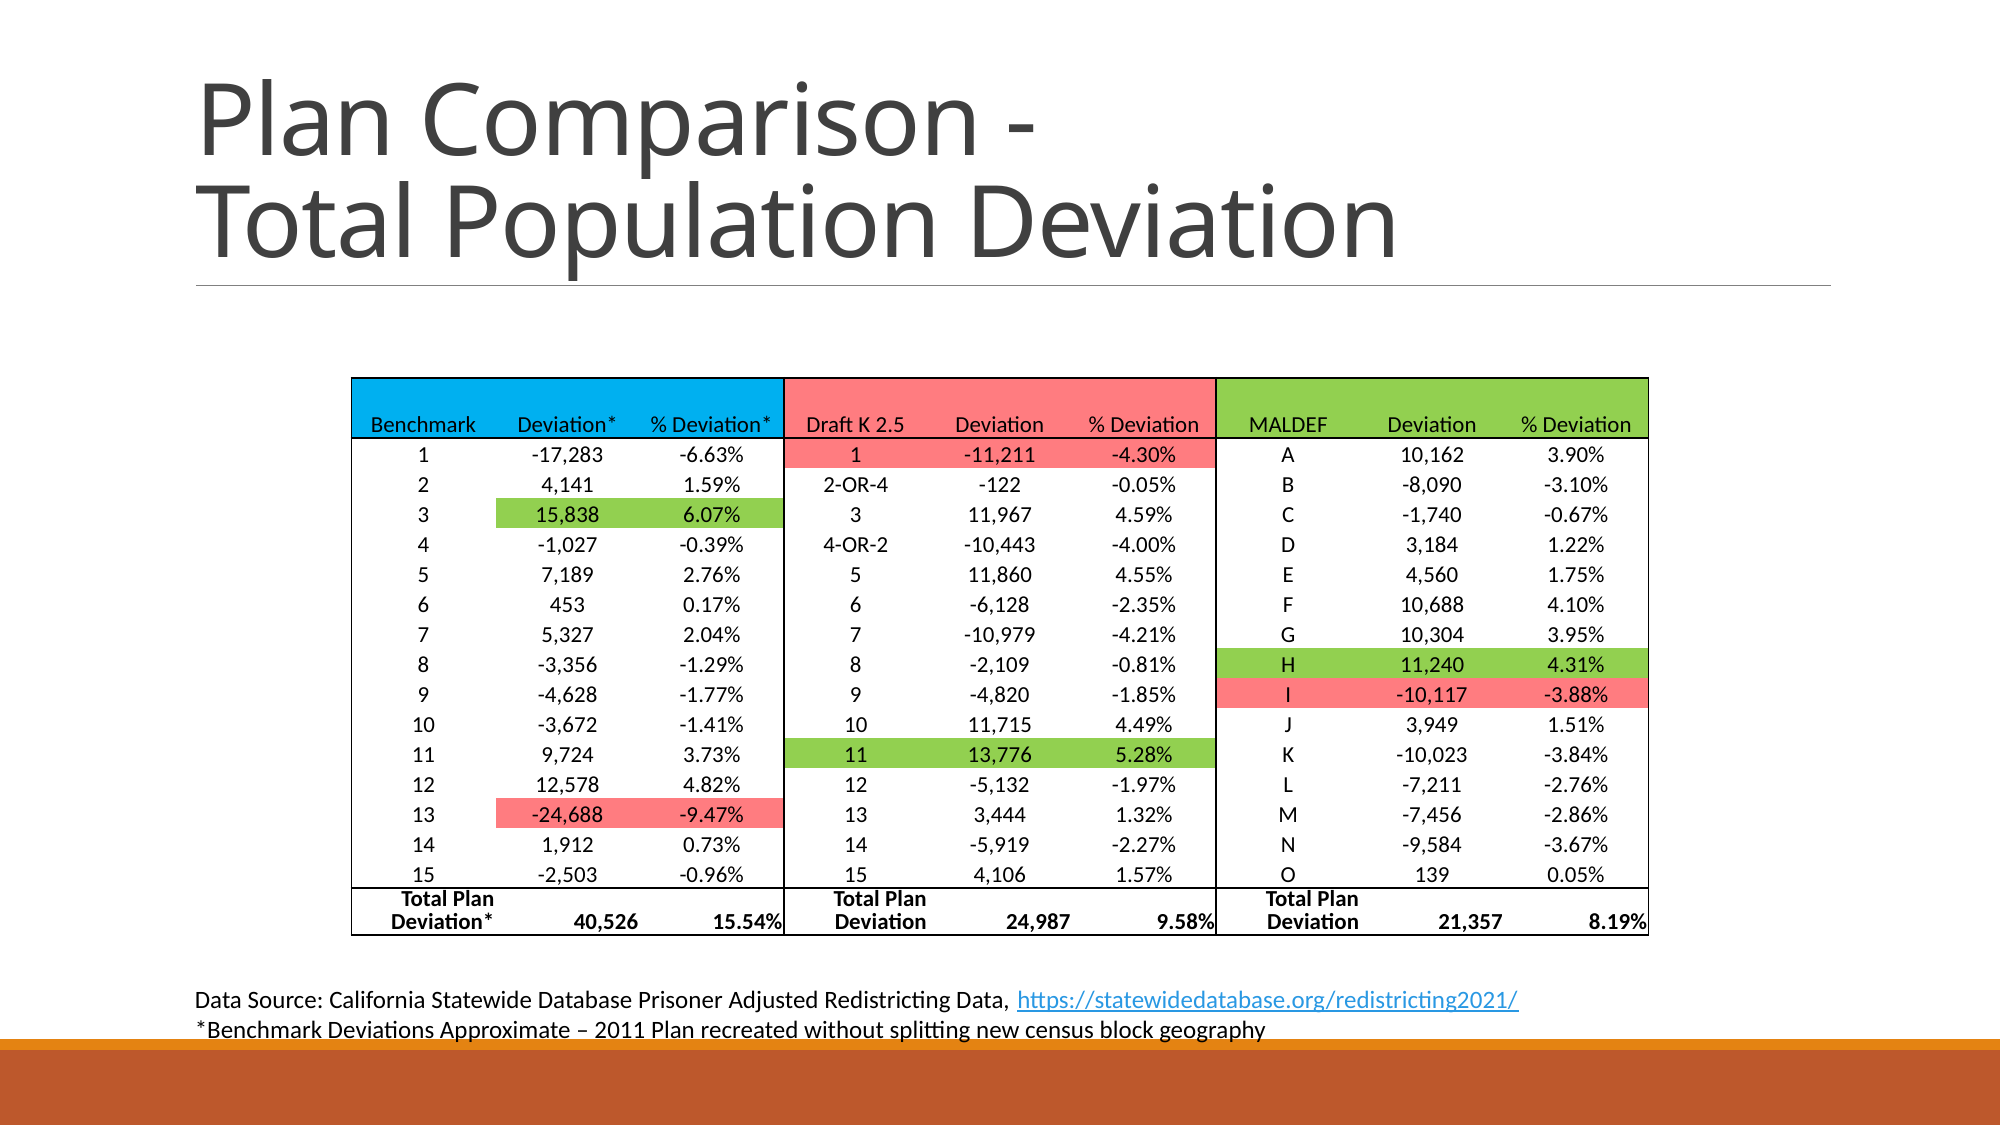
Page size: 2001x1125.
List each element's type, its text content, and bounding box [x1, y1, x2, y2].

table_cell 1,912 [496, 828, 640, 858]
table_cell -7,211 [1360, 768, 1504, 798]
table_cell 1.22% [1504, 528, 1648, 558]
text_box Data Source: California Statewide Database Prisoner Adjusted Redistricting Data, https://statewidedatabase.org/redistricting2021/ *Benchmark Deviations Approximate – 2011 Plan recreated without splitting new census block geography [179, 976, 1830, 1051]
table_cell 0.73% [640, 828, 783, 858]
table_cell 6 [785, 588, 928, 618]
table_cell 4.49% [1072, 708, 1215, 738]
table_cell 9.58% [1072, 889, 1215, 934]
table_cell -24,688 [496, 798, 640, 828]
table_cell 9,724 [496, 738, 640, 768]
table_cell L [1217, 768, 1360, 798]
table_cell 10 [352, 708, 496, 738]
table_cell -3.88% [1504, 678, 1648, 708]
table_cell 1 [785, 439, 928, 468]
table_cell 15.54% [640, 889, 783, 934]
table_cell 40,526 [496, 889, 640, 934]
table_cell 1.57% [1072, 858, 1215, 887]
table_cell 13 [352, 798, 496, 828]
table_cell -2.86% [1504, 798, 1648, 828]
table_cell -17,283 [496, 439, 640, 468]
table_cell -2.27% [1072, 828, 1215, 858]
table_cell 13,776 [928, 738, 1072, 768]
table_cell -3.67% [1504, 828, 1648, 858]
table_cell 5,327 [496, 618, 640, 648]
table_cell 15 [785, 858, 928, 887]
table_cell -1.77% [640, 678, 783, 708]
table_cell Total Plan Deviation [785, 889, 928, 934]
table_cell 0.05% [1504, 858, 1648, 887]
table_cell 6.07% [640, 498, 783, 528]
table_cell 11,860 [928, 558, 1072, 588]
table_cell 21,357 [1360, 889, 1504, 934]
table_cell 4 [352, 528, 496, 558]
table_cell 13 [785, 798, 928, 828]
table_cell 10,304 [1360, 618, 1504, 648]
table_cell 139 [1360, 858, 1504, 887]
table_cell -1.97% [1072, 768, 1215, 798]
table_cell D [1217, 528, 1360, 558]
table_cell I [1217, 678, 1360, 708]
table_cell -4.30% [1072, 439, 1215, 468]
table_cell -10,979 [928, 618, 1072, 648]
table_header % Deviation [1072, 379, 1215, 437]
table_cell -3,672 [496, 708, 640, 738]
table_cell 4.10% [1504, 588, 1648, 618]
table_cell -2.35% [1072, 588, 1215, 618]
table_cell 10,162 [1360, 439, 1504, 468]
table_header Draft K 2.5 [785, 379, 928, 437]
table_cell M [1217, 798, 1360, 828]
table_cell Total Plan Deviation* [352, 889, 496, 934]
table_cell 4.59% [1072, 498, 1215, 528]
table_cell -9,584 [1360, 828, 1504, 858]
table_cell -10,023 [1360, 738, 1504, 768]
table_cell 1.75% [1504, 558, 1648, 588]
table_cell -10,117 [1360, 678, 1504, 708]
table_cell -7,456 [1360, 798, 1504, 828]
table_cell 2.76% [640, 558, 783, 588]
table_cell 4,560 [1360, 558, 1504, 588]
table_cell -4.21% [1072, 618, 1215, 648]
table_header Deviation* [496, 379, 640, 437]
table_cell -8,090 [1360, 468, 1504, 498]
table_cell 12 [785, 768, 928, 798]
table_cell 4.55% [1072, 558, 1215, 588]
table_cell -3,356 [496, 648, 640, 678]
table_cell 11,715 [928, 708, 1072, 738]
table_cell G [1217, 618, 1360, 648]
table_cell 4,106 [928, 858, 1072, 887]
table_cell 11 [352, 738, 496, 768]
table_cell H [1217, 648, 1360, 678]
table_cell 15,838 [496, 498, 640, 528]
table_cell -2,503 [496, 858, 640, 887]
table_cell 24,987 [928, 889, 1072, 934]
table_cell 453 [496, 588, 640, 618]
table_cell -1,740 [1360, 498, 1504, 528]
table_cell 3 [785, 498, 928, 528]
table_cell -0.67% [1504, 498, 1648, 528]
table_cell 12 [352, 768, 496, 798]
table_cell F [1217, 588, 1360, 618]
table_cell 1 [352, 439, 496, 468]
table_cell 8 [785, 648, 928, 678]
table_header % Deviation* [640, 379, 783, 437]
table_cell -0.81% [1072, 648, 1215, 678]
table_cell 7 [785, 618, 928, 648]
table_cell N [1217, 828, 1360, 858]
table_cell 3,949 [1360, 708, 1504, 738]
table_cell 8 [352, 648, 496, 678]
table_cell 3,184 [1360, 528, 1504, 558]
table_cell -2.76% [1504, 768, 1648, 798]
table_cell 4,141 [496, 468, 640, 498]
table_cell 15 [352, 858, 496, 887]
table_cell 6 [352, 588, 496, 618]
table_cell 5.28% [1072, 738, 1215, 768]
table_cell -6.63% [640, 439, 783, 468]
table_cell -0.96% [640, 858, 783, 887]
table_cell 2.04% [640, 618, 783, 648]
table_cell 1.51% [1504, 708, 1648, 738]
table_cell C [1217, 498, 1360, 528]
table_header Benchmark [352, 379, 496, 437]
table_cell -1,027 [496, 528, 640, 558]
table_cell 3.73% [640, 738, 783, 768]
table_cell 14 [352, 828, 496, 858]
title Plan Comparison - Total Population Deviation [180, 47, 1830, 285]
table_cell -3.10% [1504, 468, 1648, 498]
table_cell 10 [785, 708, 928, 738]
table_cell 5 [352, 558, 496, 588]
table_cell J [1217, 708, 1360, 738]
table_cell -1.29% [640, 648, 783, 678]
table_cell 4.31% [1504, 648, 1648, 678]
table_cell 14 [785, 828, 928, 858]
table_cell 4.82% [640, 768, 783, 798]
table_cell 3.90% [1504, 439, 1648, 468]
table_cell -4,628 [496, 678, 640, 708]
table_header Deviation [1360, 379, 1504, 437]
table_cell K [1217, 738, 1360, 768]
table_cell 10,688 [1360, 588, 1504, 618]
table_cell 0.17% [640, 588, 783, 618]
table_cell Total Plan Deviation [1217, 889, 1360, 934]
table_cell 1.32% [1072, 798, 1215, 828]
table_cell 8.19% [1504, 889, 1648, 934]
table_cell 12,578 [496, 768, 640, 798]
table_cell B [1217, 468, 1360, 498]
table_header % Deviation [1504, 379, 1648, 437]
table_cell 11,967 [928, 498, 1072, 528]
table_cell -4,820 [928, 678, 1072, 708]
table_cell -0.39% [640, 528, 783, 558]
table_cell -9.47% [640, 798, 783, 828]
table_cell -10,443 [928, 528, 1072, 558]
table_cell 7,189 [496, 558, 640, 588]
table_cell 1.59% [640, 468, 783, 498]
table_cell A [1217, 439, 1360, 468]
table_cell 11 [785, 738, 928, 768]
table_cell 11,240 [1360, 648, 1504, 678]
table_cell -2,109 [928, 648, 1072, 678]
table_cell -5,919 [928, 828, 1072, 858]
table_cell -1.85% [1072, 678, 1215, 708]
table_cell 4-OR-2 [785, 528, 928, 558]
table_cell O [1217, 858, 1360, 887]
table_cell 3,444 [928, 798, 1072, 828]
table_cell -0.05% [1072, 468, 1215, 498]
table_cell 5 [785, 558, 928, 588]
table_cell 9 [785, 678, 928, 708]
table_cell -122 [928, 468, 1072, 498]
table_cell 7 [352, 618, 496, 648]
table_cell -3.84% [1504, 738, 1648, 768]
table_cell 2 [352, 468, 496, 498]
table_cell 2-OR-4 [785, 468, 928, 498]
table_cell -1.41% [640, 708, 783, 738]
table_header MALDEF [1217, 379, 1360, 437]
table_cell 3.95% [1504, 618, 1648, 648]
table_header Deviation [928, 379, 1072, 437]
table_cell -11,211 [928, 439, 1072, 468]
table_cell -4.00% [1072, 528, 1215, 558]
table_cell E [1217, 558, 1360, 588]
table_cell -5,132 [928, 768, 1072, 798]
table_cell -6,128 [928, 588, 1072, 618]
table_cell 9 [352, 678, 496, 708]
table_cell 3 [352, 498, 496, 528]
